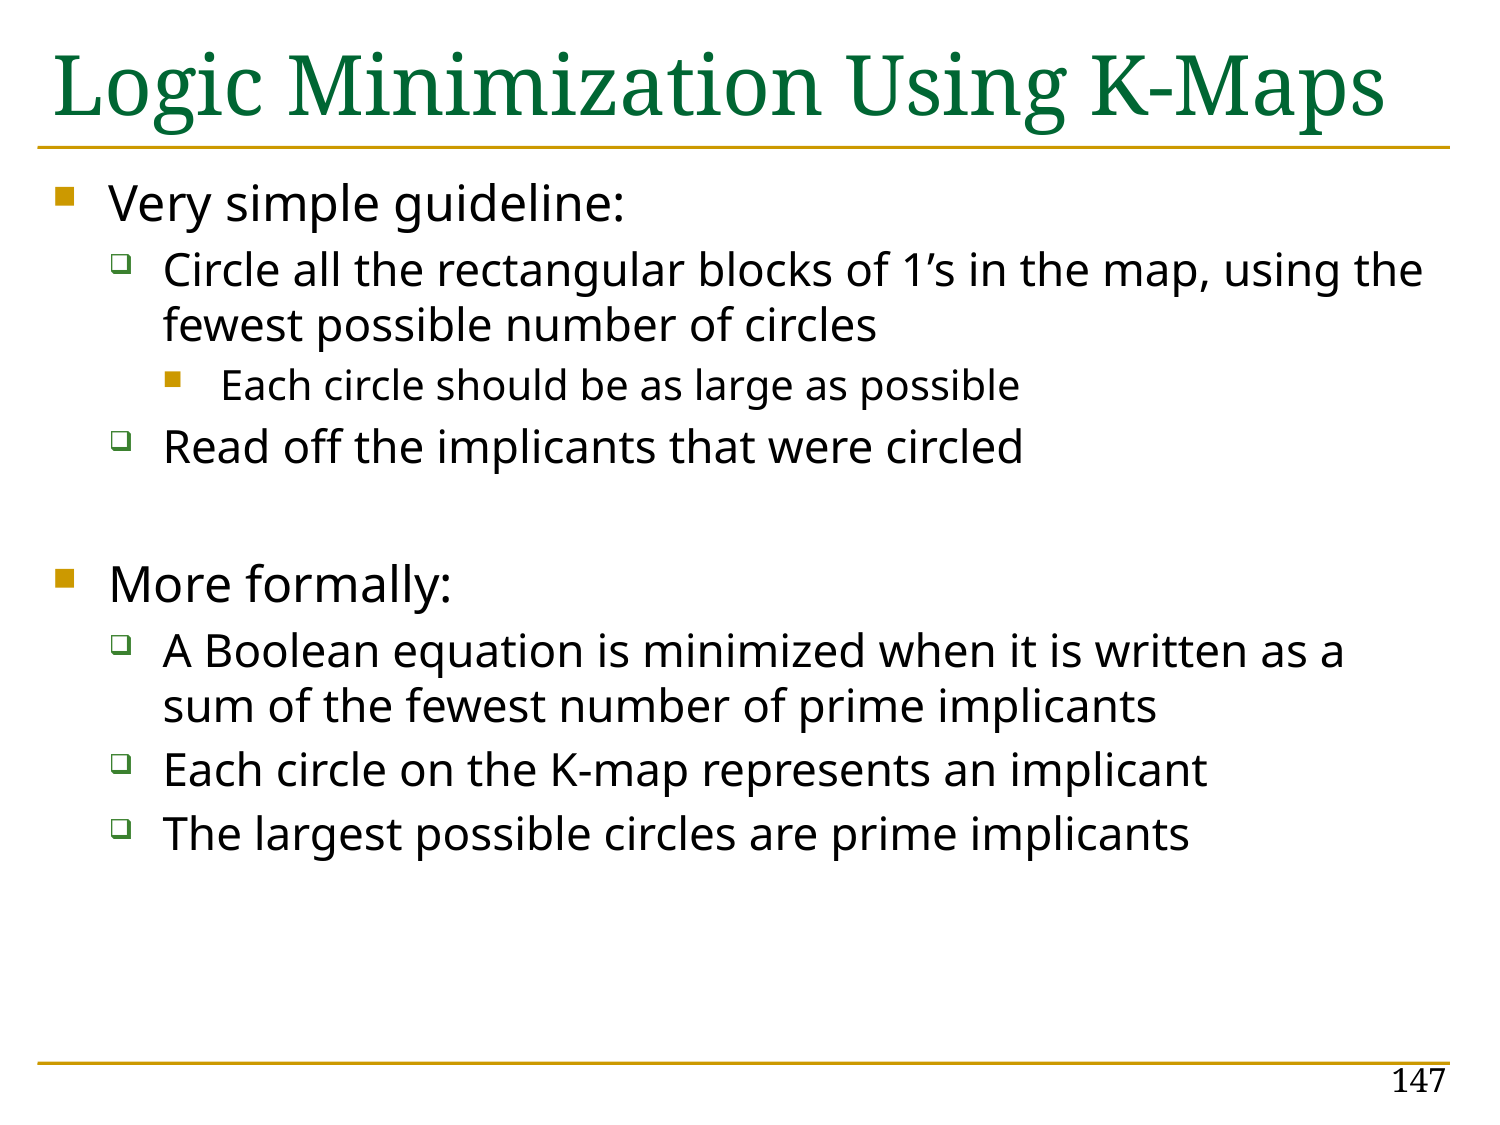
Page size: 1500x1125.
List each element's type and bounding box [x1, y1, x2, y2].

list [37, 163, 1450, 1016]
title [37, 24, 1450, 163]
slide_number [1111, 1036, 1462, 1112]
